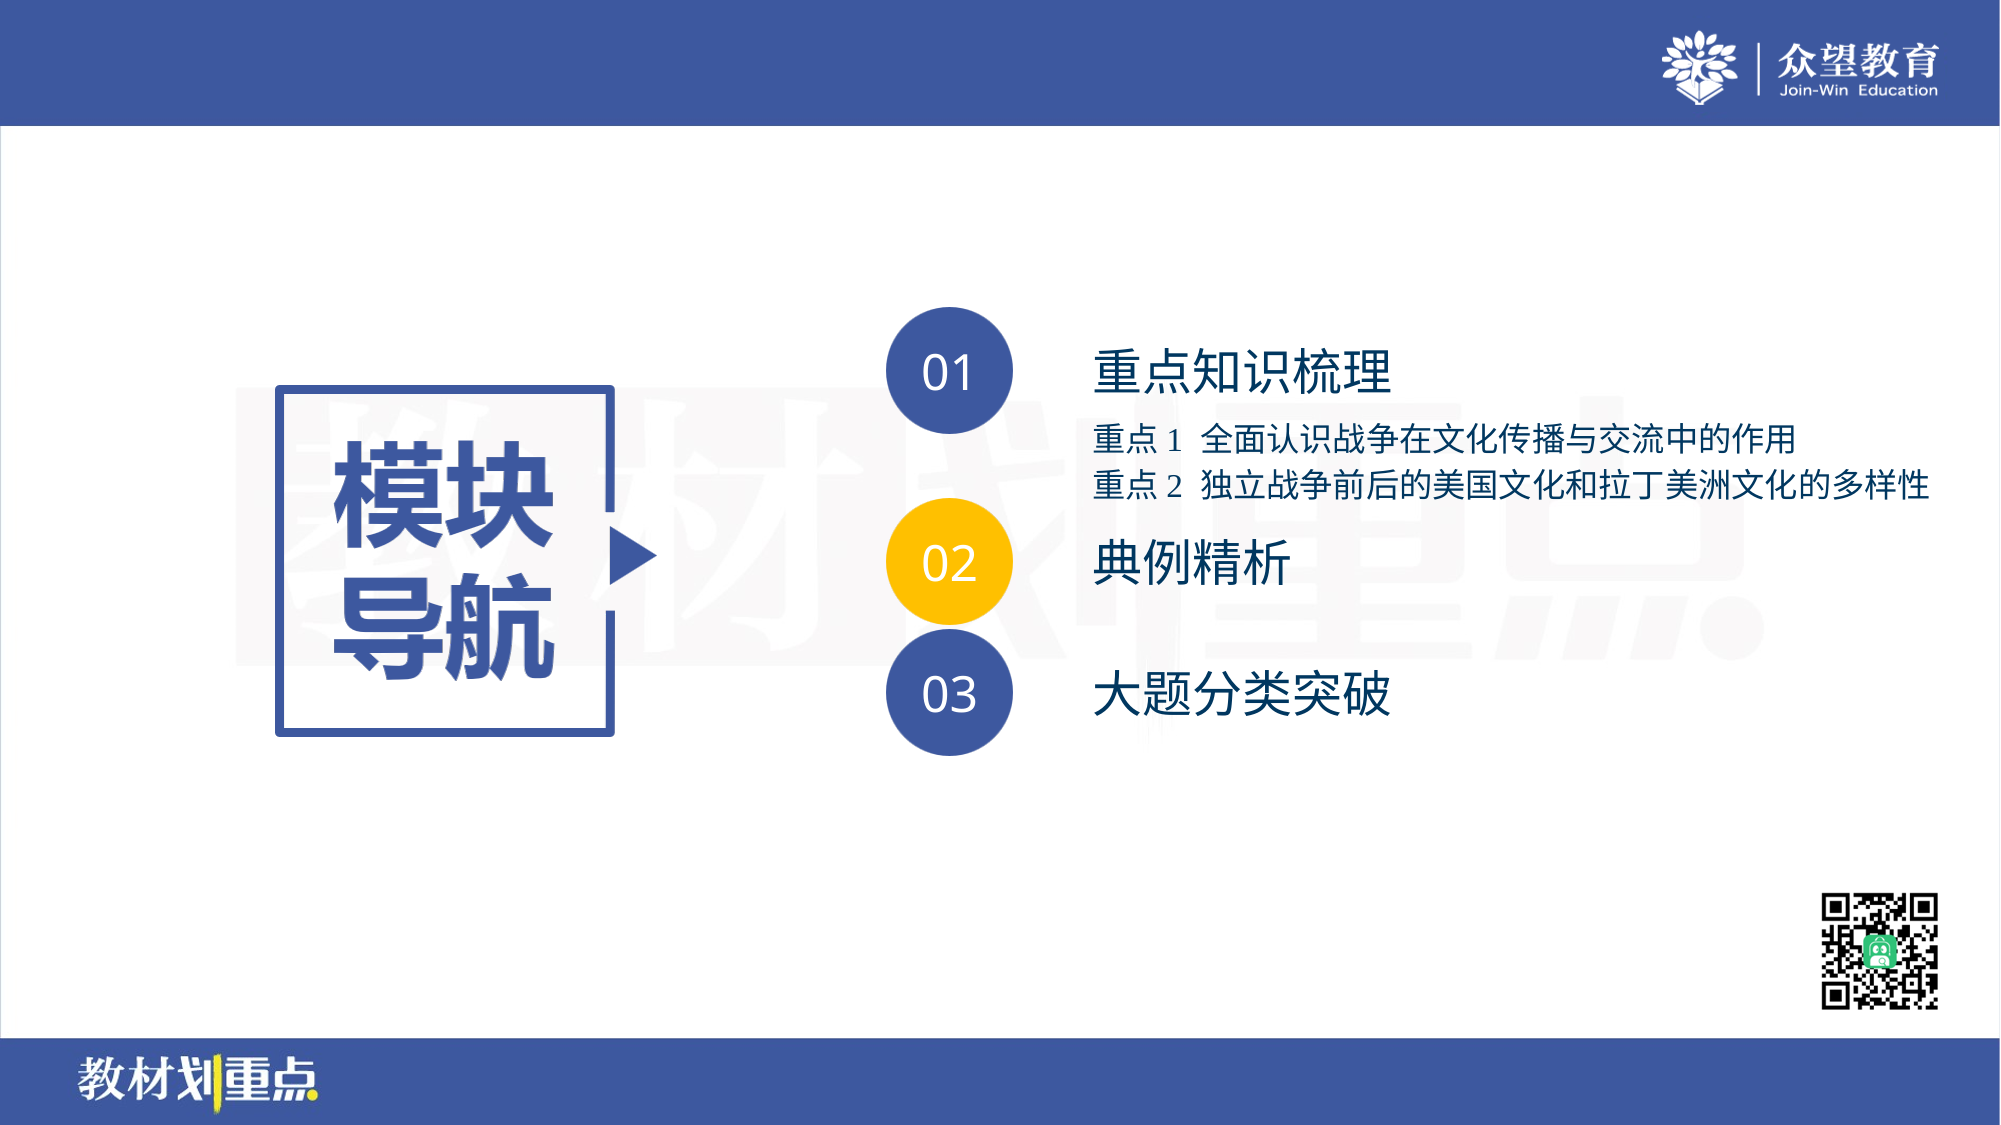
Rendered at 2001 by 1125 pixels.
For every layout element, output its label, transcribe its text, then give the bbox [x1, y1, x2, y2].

text_box 重点1 全面认识战争在文化传播与交流中的作用 [1091, 408, 1979, 454]
text_box 重点2 独立战争前后的美国文化和拉丁美洲文化的多样性 [1091, 454, 1979, 501]
picture [0, 0, 2000, 1125]
